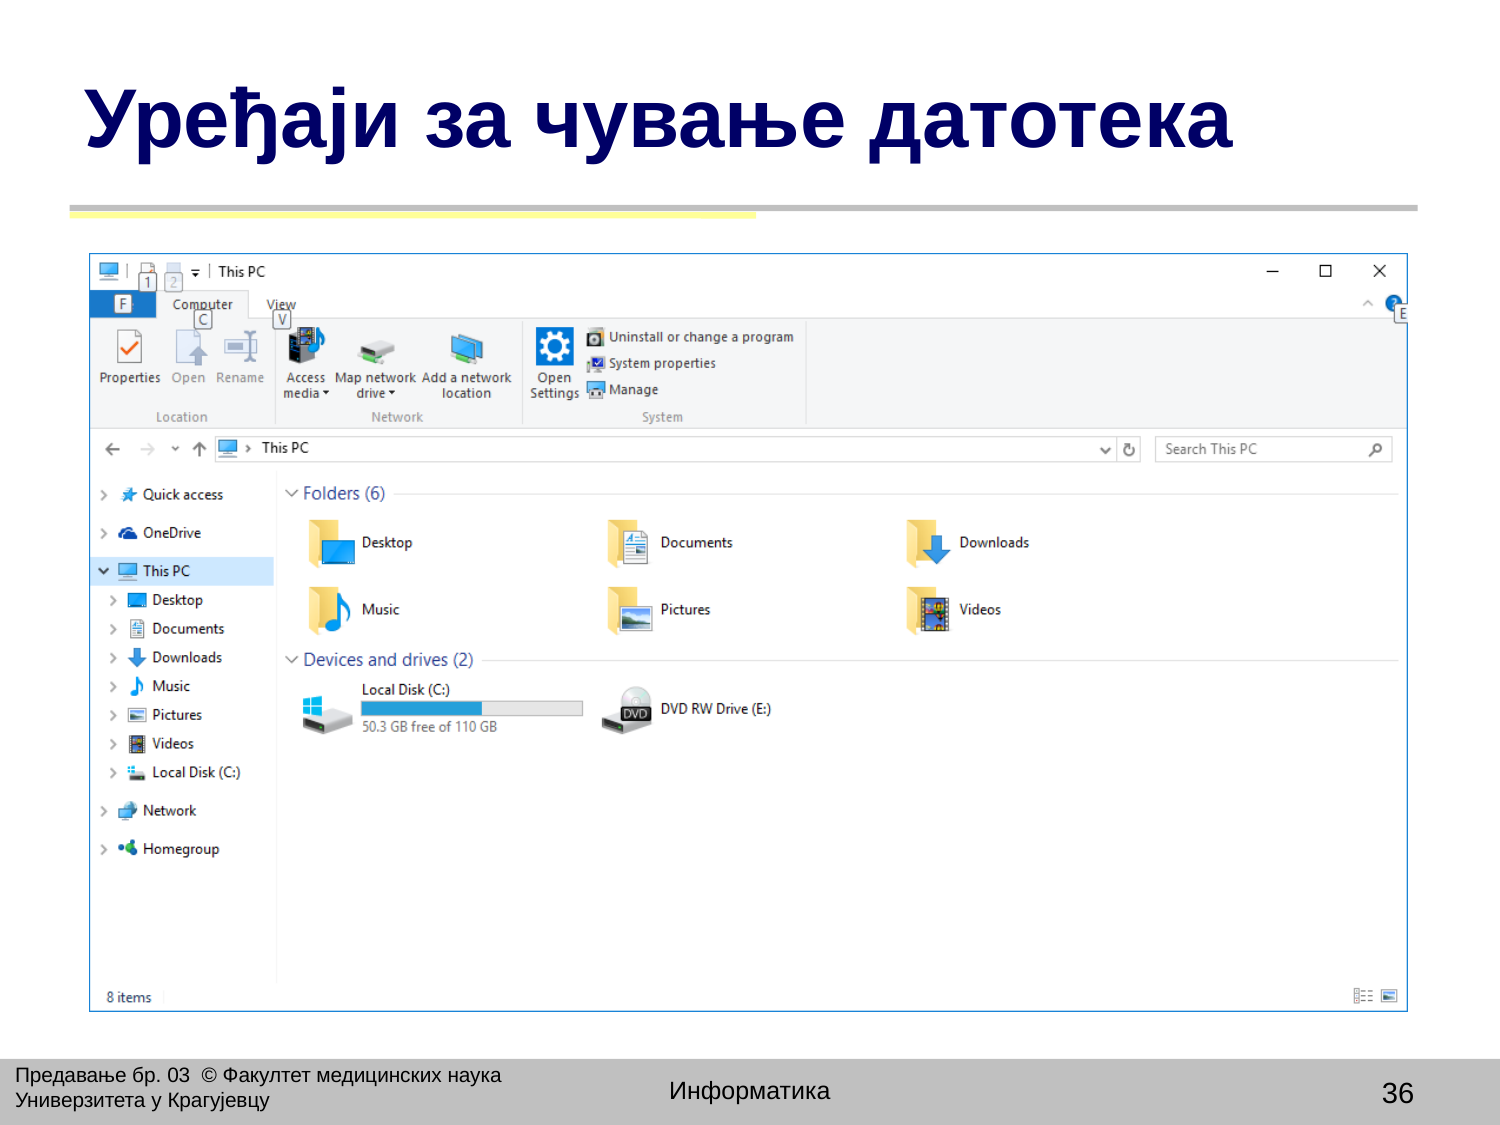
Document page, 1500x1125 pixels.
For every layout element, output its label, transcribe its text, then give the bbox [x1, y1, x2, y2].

footer Информатика [512, 1066, 988, 1125]
picture [88, 253, 1409, 1012]
title Уређаји за чување датотека [69, 19, 1426, 208]
slide_number Предавање бр. 03 © Факултет медицинских наука Универзитета у Крагујевцу [0, 1053, 614, 1108]
slide_number 36 [1079, 1066, 1430, 1125]
